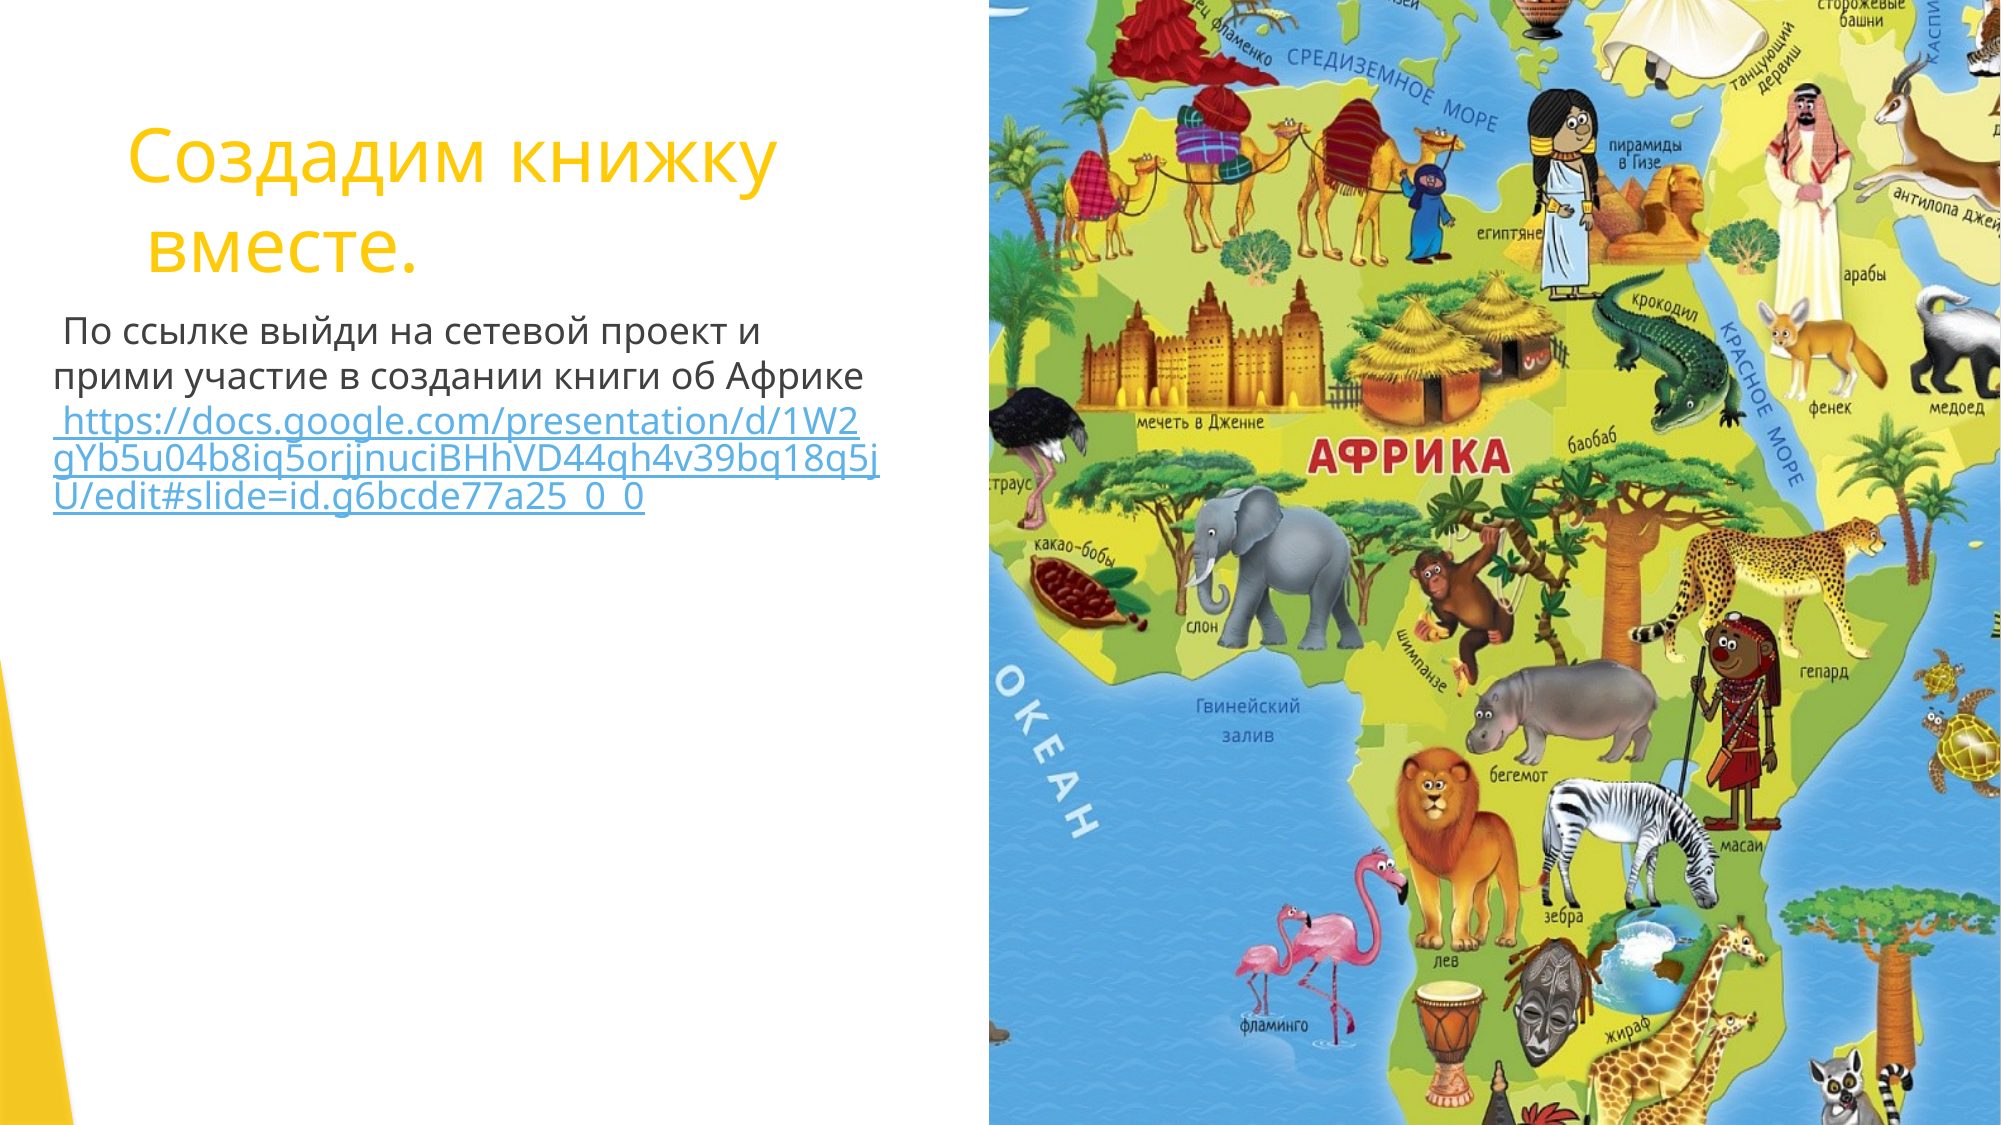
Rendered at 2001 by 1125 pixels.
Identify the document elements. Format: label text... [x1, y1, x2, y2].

list По ссылке выйди на сетевой проект и прими участие в создании книги об Африке https://docs.google.com/presentation/d/1W2gYb5u04b8iq5orjjnuciBHhVD44qh4v39bq18q5jU/edit#slide=id.g6bcde77a25_0_0 [37, 299, 896, 1014]
title Создадим книжку вместе. [111, 99, 983, 317]
picture [988, 0, 2000, 1125]
